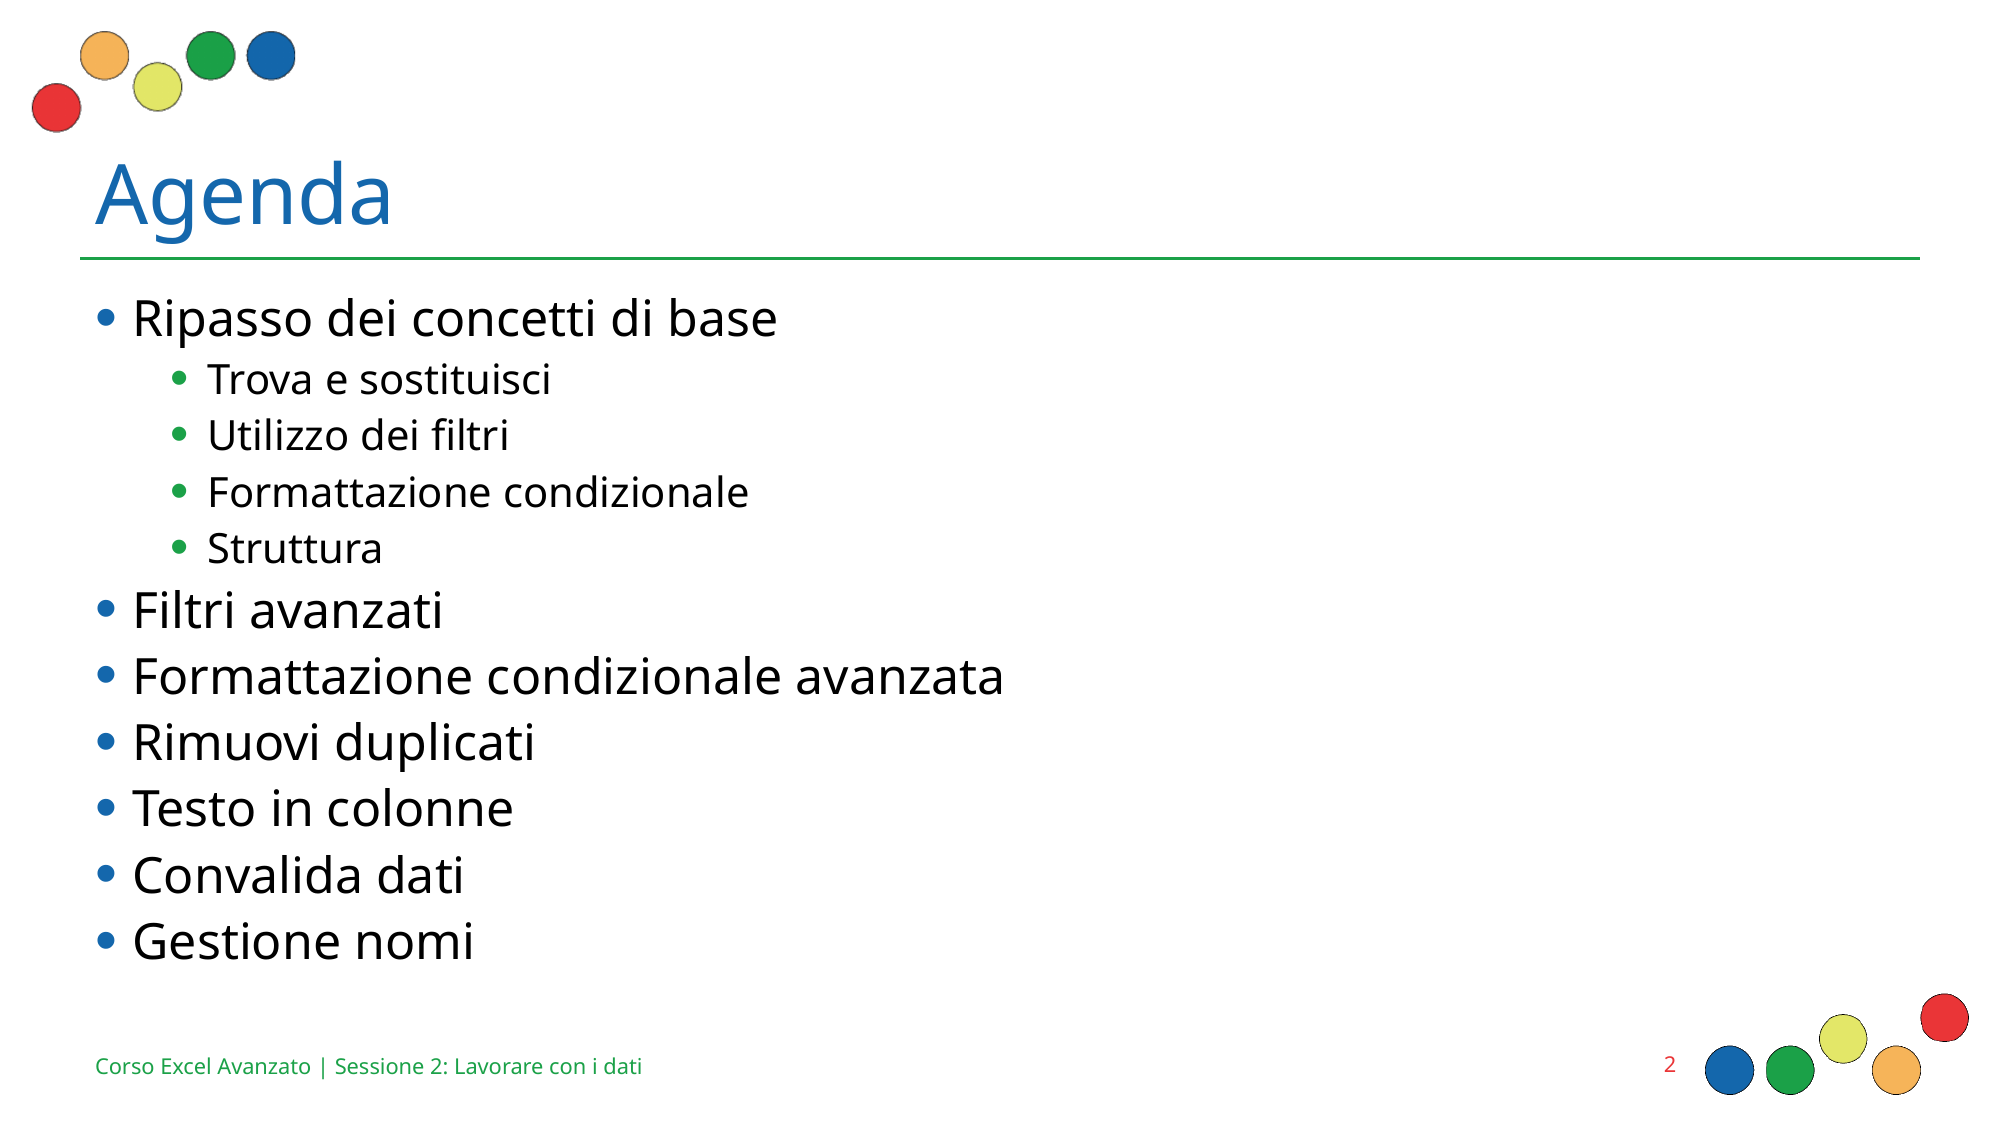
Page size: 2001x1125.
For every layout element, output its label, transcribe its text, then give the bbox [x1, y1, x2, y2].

slide_number 2 [1583, 1035, 1692, 1096]
list Ripasso dei concetti di base Trova e sostituisci Utilizzo dei filtri Formattazione condizionale Struttura Filtri avanzati Formattazione condizionale avanzata Rimuovi duplicati Testo in colonne Convalida dati Gestione nomi [80, 278, 1920, 1011]
picture [1704, 990, 1971, 1096]
footer Corso Excel Avanzato | Sessione 2: Lavorare con i dati [80, 1035, 1571, 1096]
picture [29, 30, 295, 135]
title Agenda [80, 123, 1920, 259]
